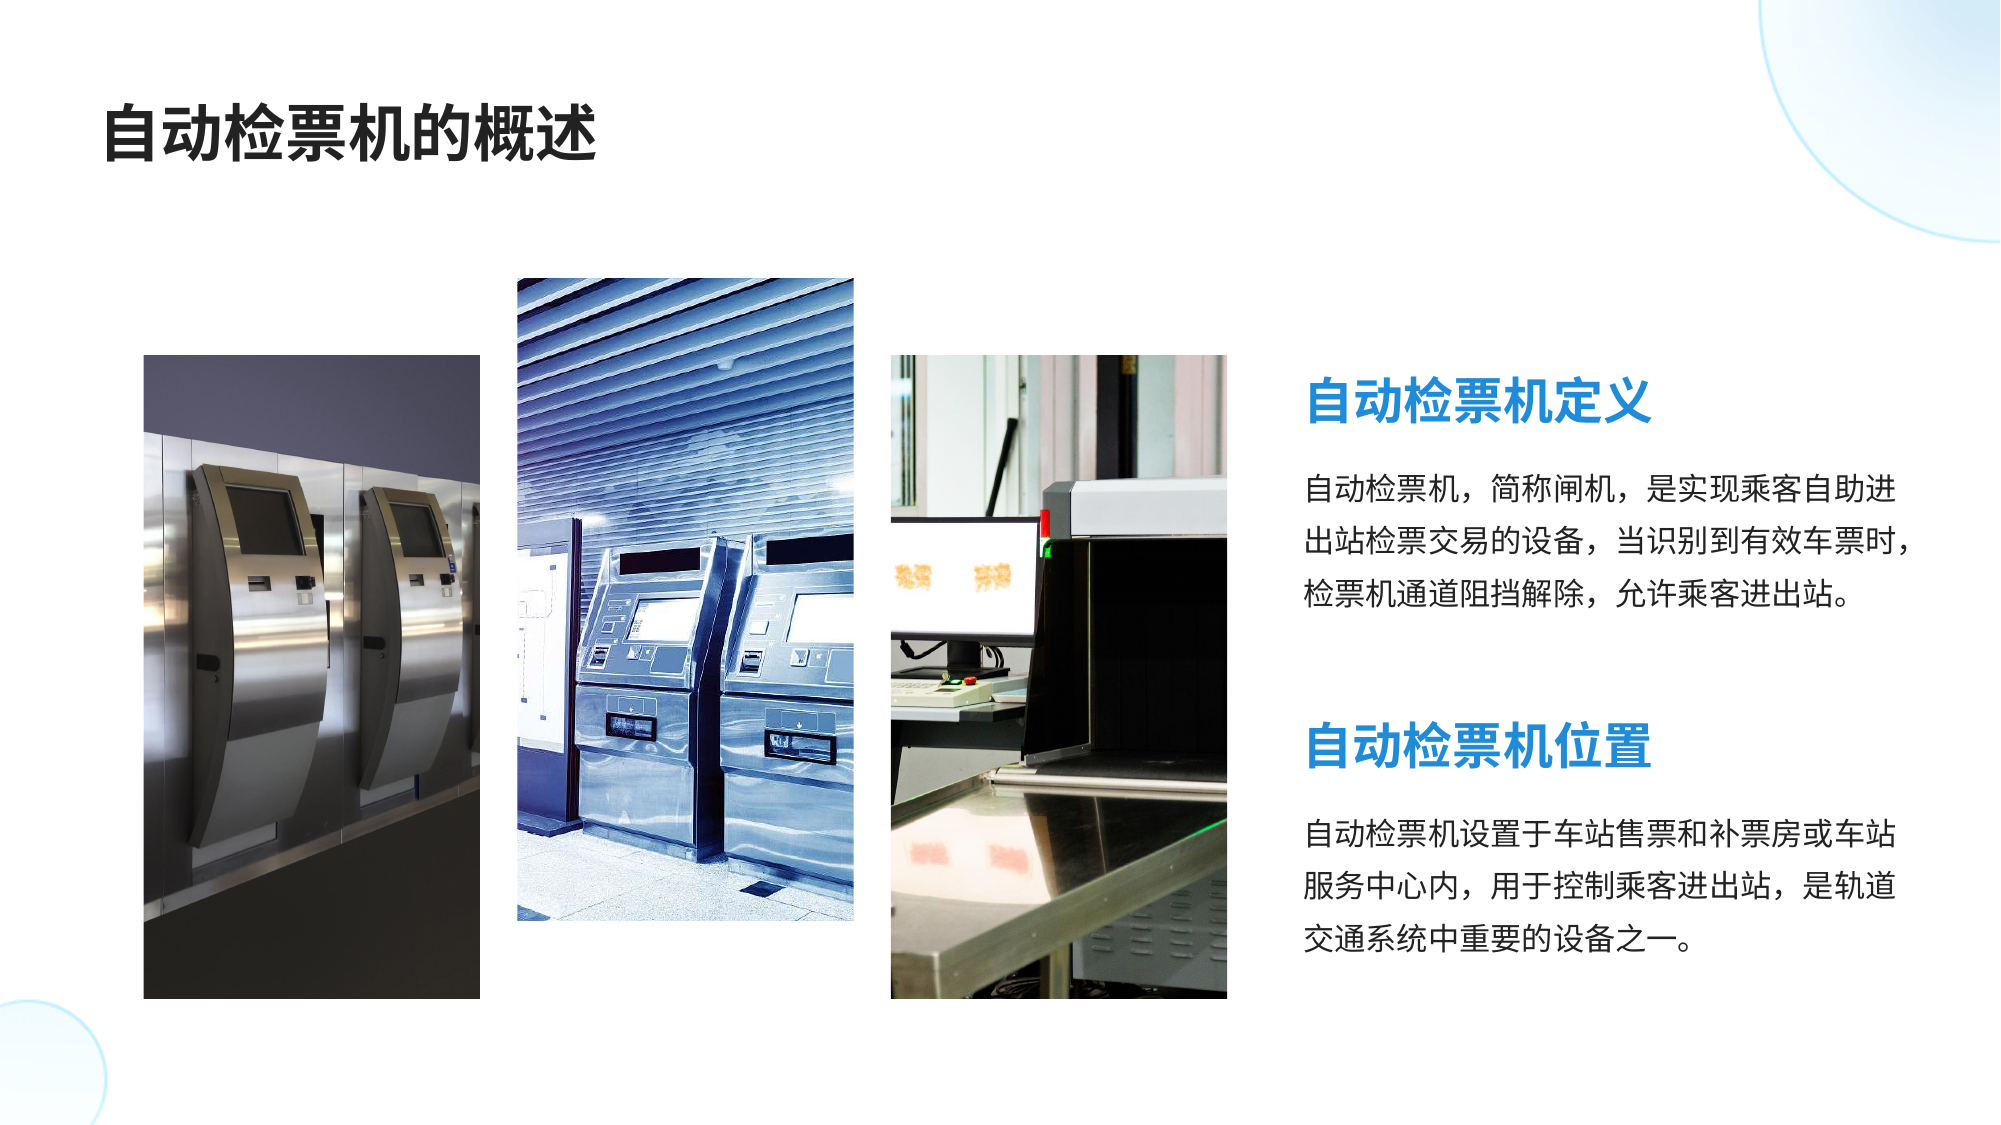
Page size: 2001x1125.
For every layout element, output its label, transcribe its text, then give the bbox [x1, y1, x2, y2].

text_box 自动检票机位置 [1287, 676, 1880, 782]
text_box 自动检票机定义 [1288, 342, 1880, 437]
picture [0, 0, 2001, 1125]
text_box 自动检票机，简称闸机，是实现乘客自助进出站检票交易的设备，当识别到有效车票时，检票机通道阻挡解除，允许乘客进出站。 [1288, 446, 1918, 688]
text_box 自动检票机的概述 [78, 43, 1922, 189]
text_box 自动检票机设置于车站售票和补票房或车站服务中心内，用于控制乘客进出站，是轨道交通系统中重要的设备之一。 [1288, 791, 1918, 1030]
